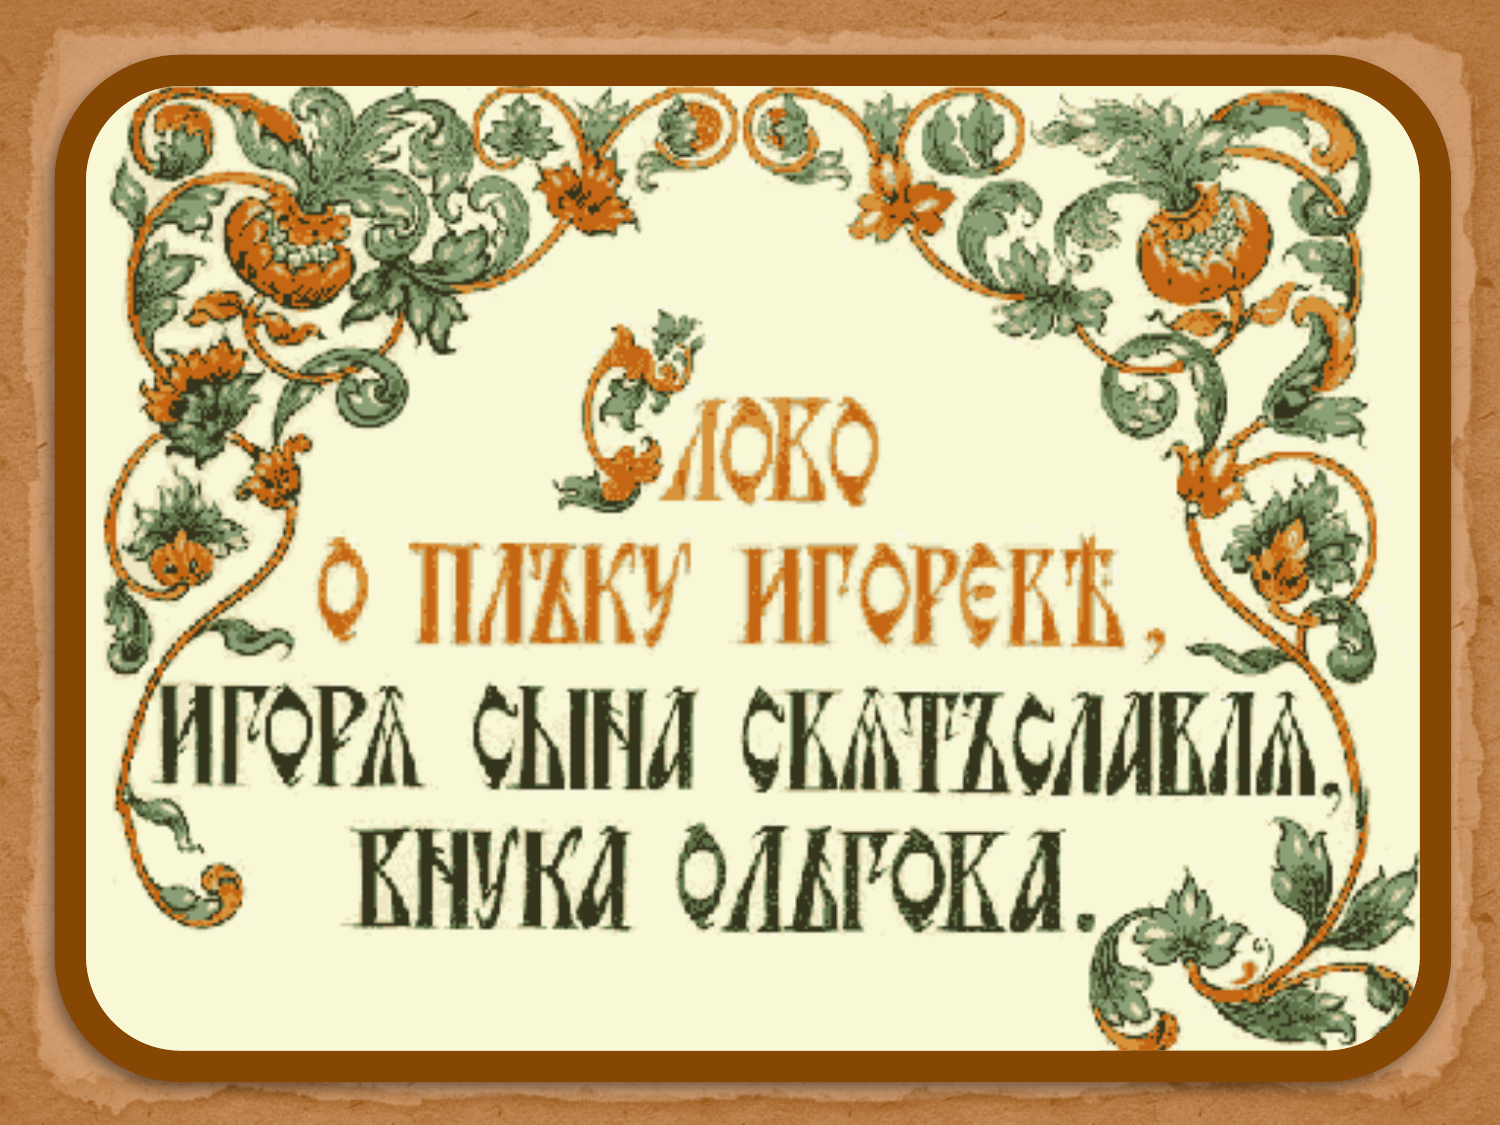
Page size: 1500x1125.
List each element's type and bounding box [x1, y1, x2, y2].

picture [72, 72, 1433, 1065]
